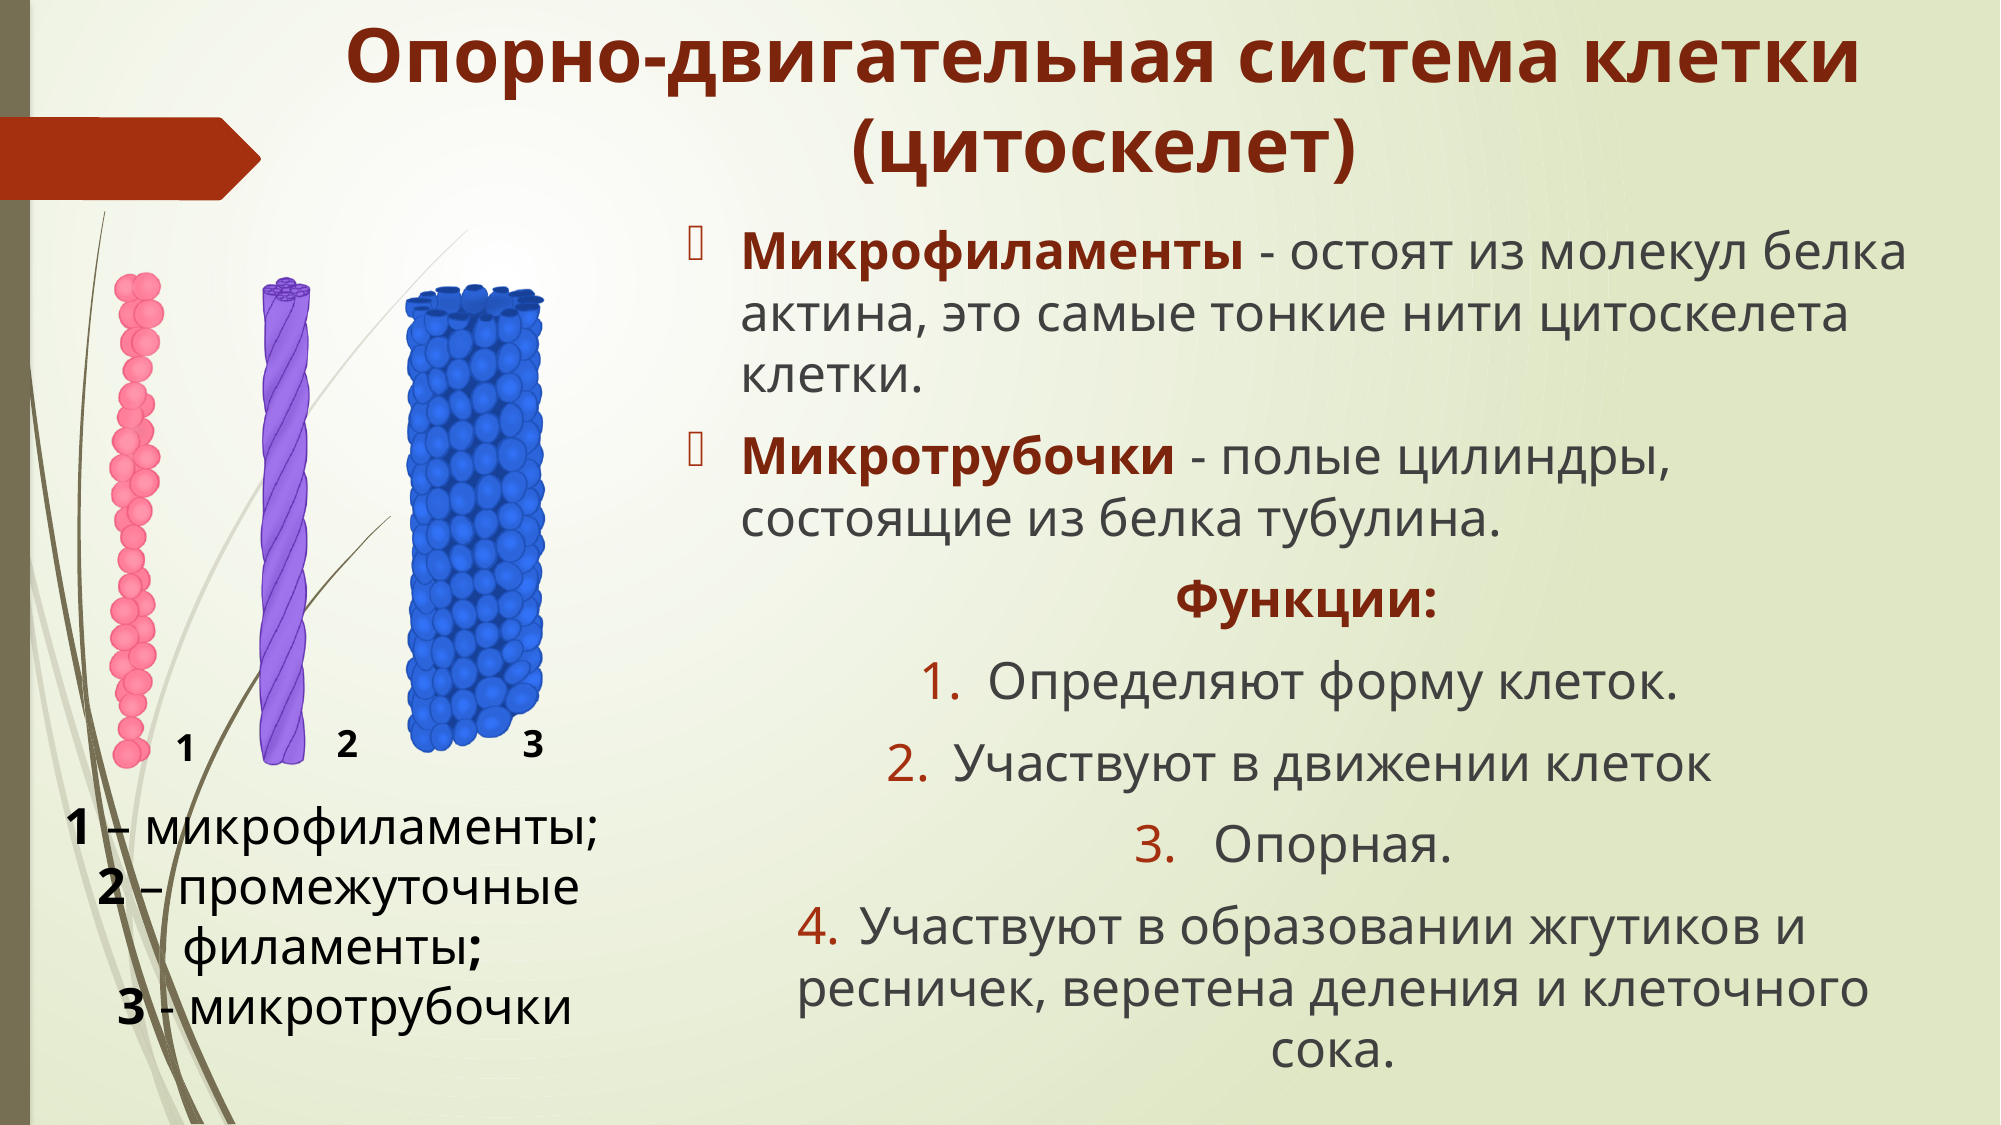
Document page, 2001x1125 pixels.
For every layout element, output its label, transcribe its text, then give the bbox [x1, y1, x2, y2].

picture [68, 246, 574, 787]
text_box 1 – микрофиламенты; 2 – промежуточные филаменты; 3 - микротрубочки [33, 786, 658, 1042]
title Опорно-двигательная система клетки (цитоскелет) [321, 0, 1888, 211]
list Микрофиламенты - остоят из молекул белка актина, это самые тонкие нити цитоскелета клетки. Микротрубочки - полые цилиндры, состоящие из белка тубулина. Функции: Определяют форму клеток. Участвуют в движении клеток Опорная. Участвуют в образовании жгутиков и ресничек, веретена деления и клеточного сока. [672, 210, 1943, 1095]
